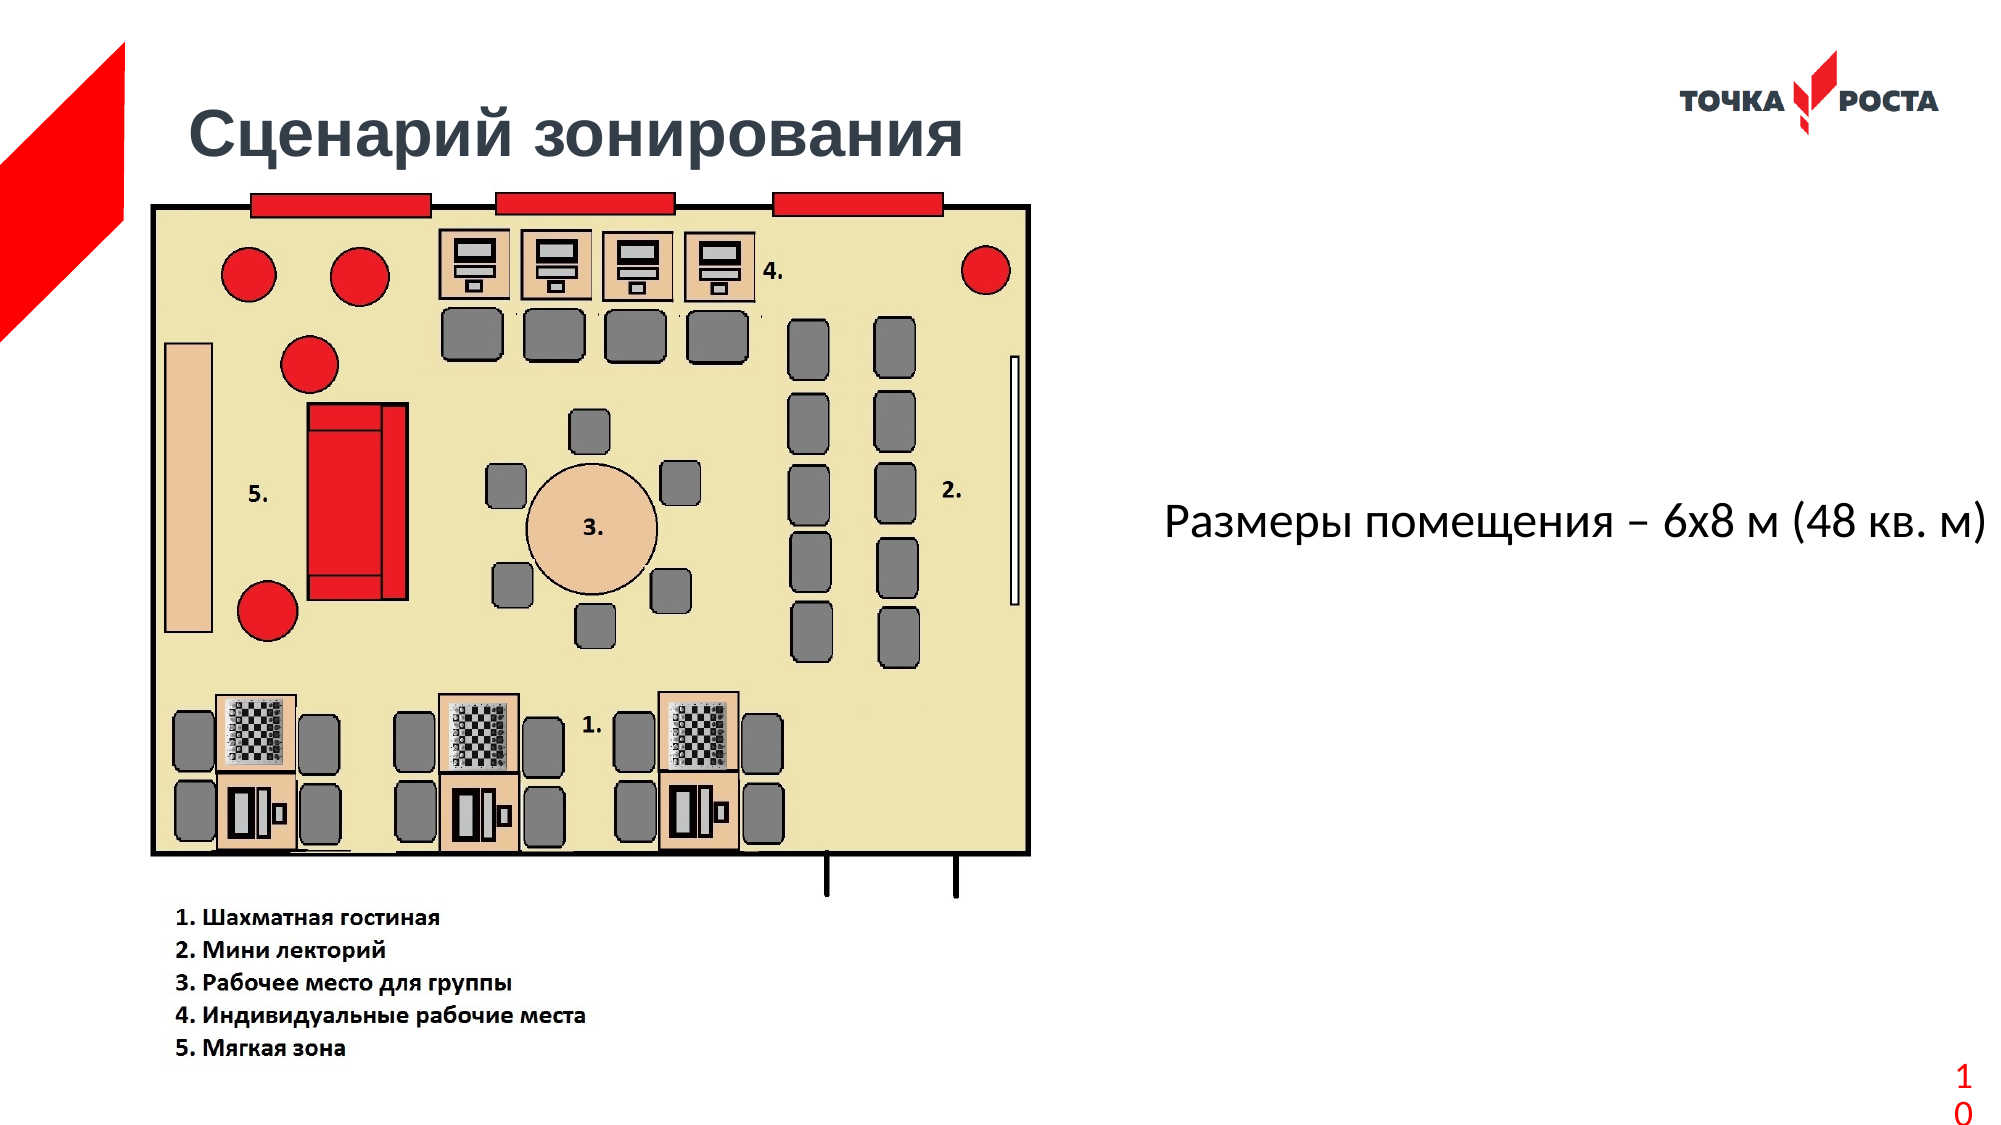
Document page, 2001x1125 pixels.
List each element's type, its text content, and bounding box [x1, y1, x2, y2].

picture [1671, 42, 1947, 146]
slide_number 10 [1946, 1043, 1984, 1103]
text_box Размеры помещения – 6x8 м (48 кв. м) [1156, 479, 1996, 615]
picture [132, 170, 1034, 1071]
title Сценарий зонирования [180, 59, 1503, 211]
